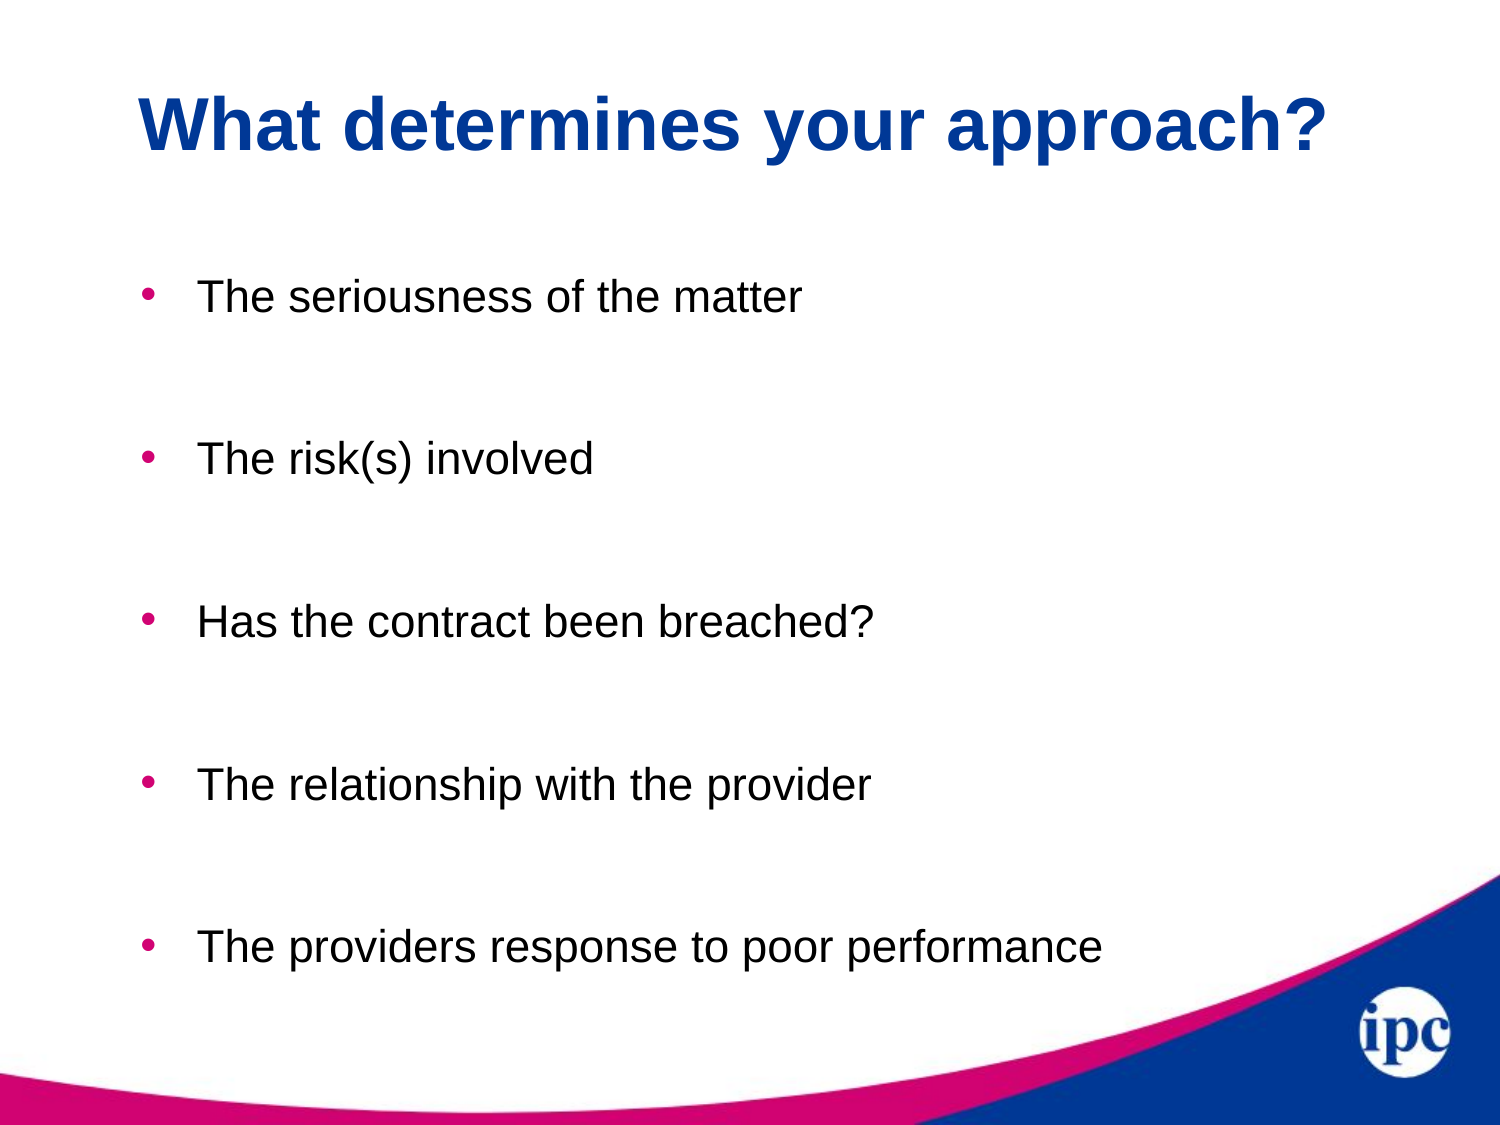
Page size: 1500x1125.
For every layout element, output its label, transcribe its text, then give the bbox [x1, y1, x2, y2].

list The seriousness of the matter The risk(s) involved Has the contract been breached? The relationship with the provider The providers response to poor performance [125, 253, 1375, 876]
title What determines your approach? [123, 78, 1376, 176]
picture [0, 0, 1500, 1125]
